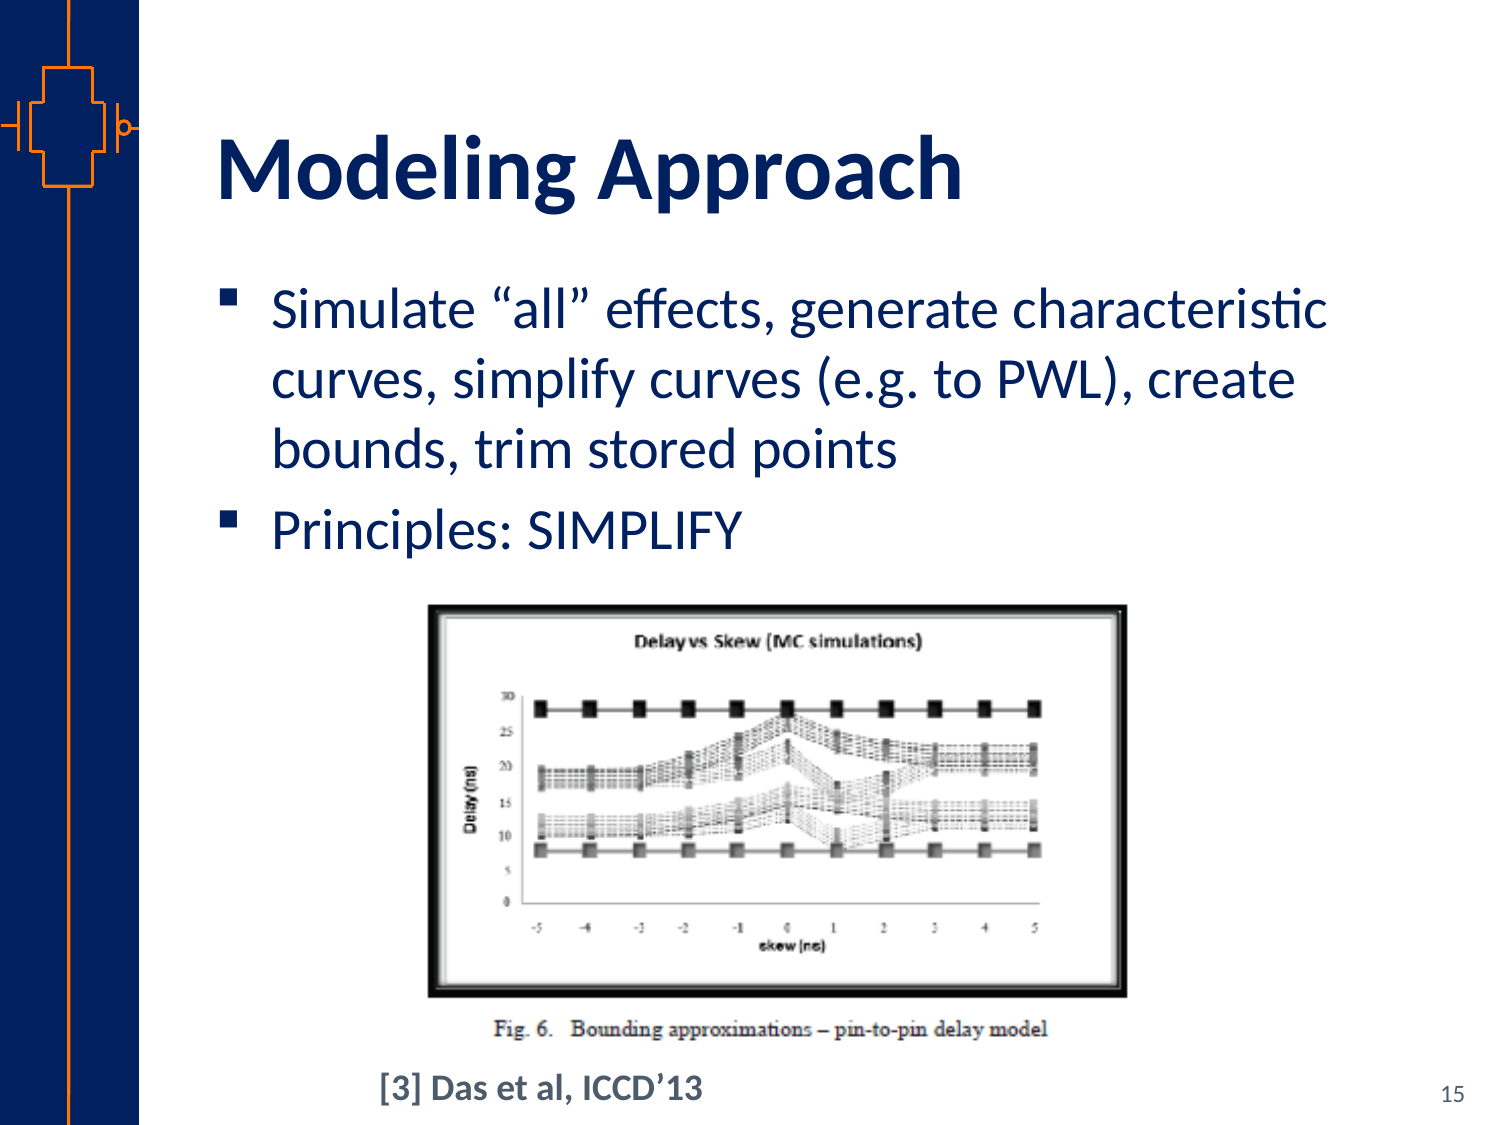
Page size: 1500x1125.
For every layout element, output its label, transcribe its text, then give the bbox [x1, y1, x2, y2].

list Simulate “all” effects, generate characteristic curves, simplify curves (e.g. to PWL), create bounds, trim stored points Principles: SIMPLIFY [200, 262, 1425, 988]
title Modeling Approach [200, 37, 1388, 225]
slide_number 15 [1425, 1062, 1488, 1123]
picture [402, 595, 1144, 1049]
text_box [3] Das et al, ICCD’13 [363, 1055, 719, 1115]
